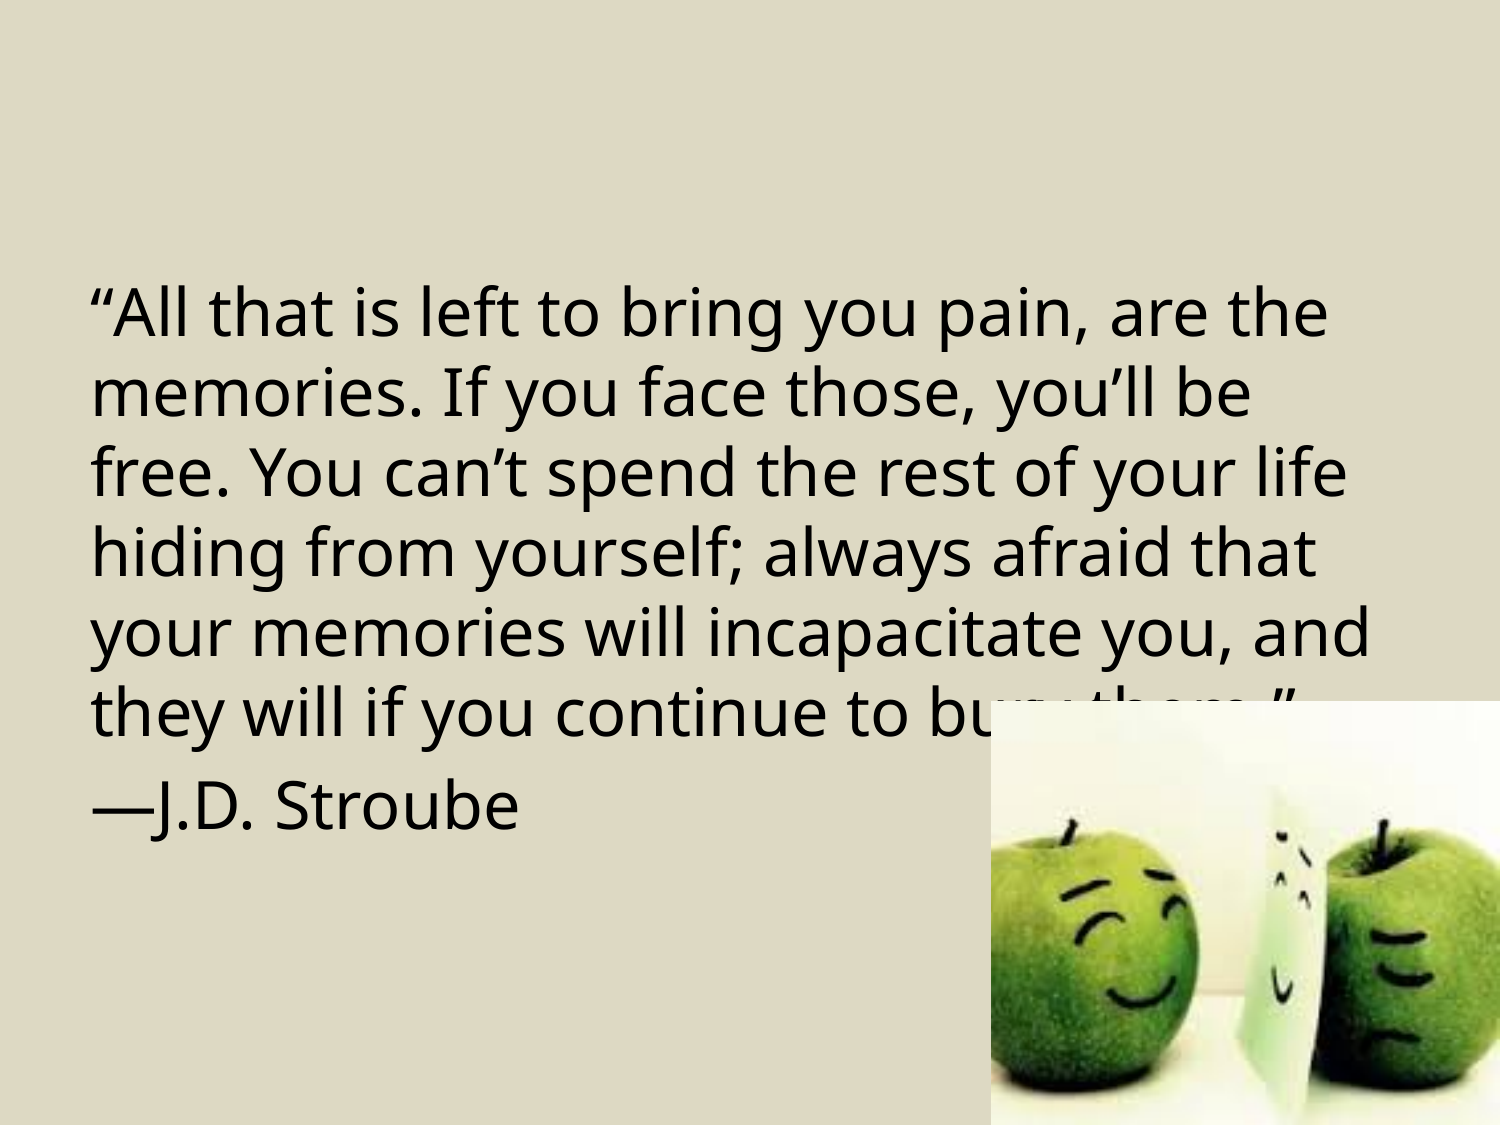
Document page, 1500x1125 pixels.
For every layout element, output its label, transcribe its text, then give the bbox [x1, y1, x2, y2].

list “All that is left to bring you pain, are the memories. If you face those, you’ll be free. You can’t spend the rest of your life hiding from yourself; always afraid that your memories will incapacitate you, and they will if you continue to bury them.” ―J.D. Stroube [75, 262, 1425, 1005]
picture [991, 701, 1500, 1125]
